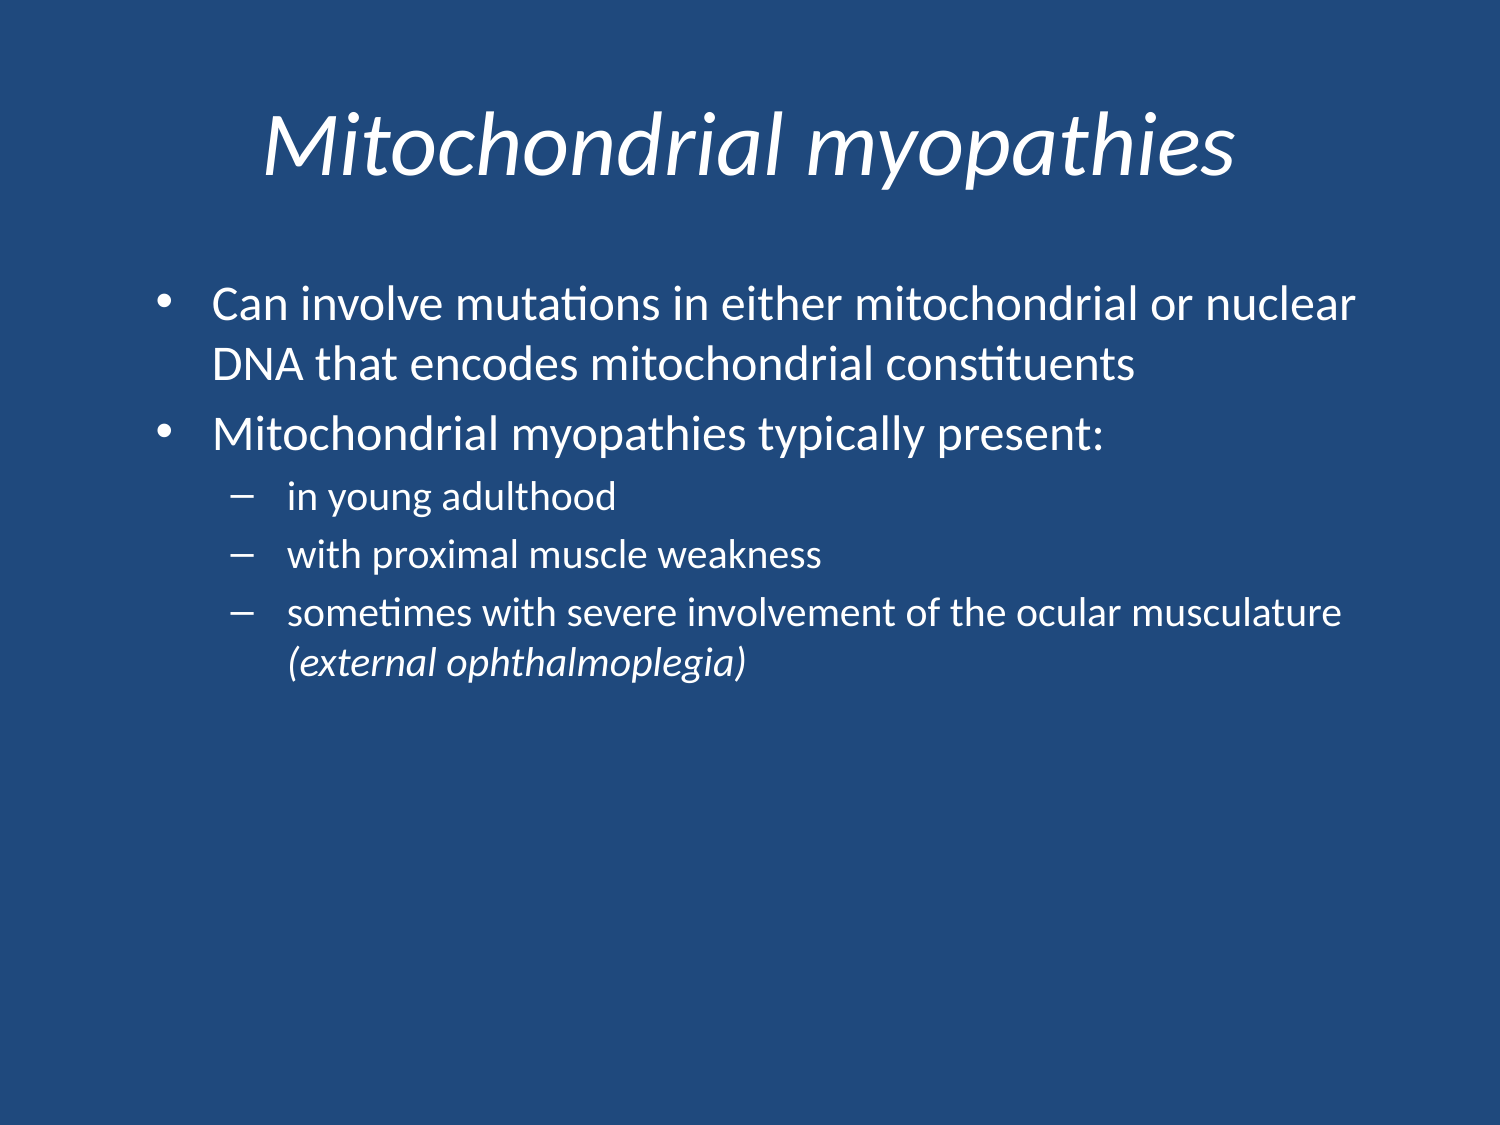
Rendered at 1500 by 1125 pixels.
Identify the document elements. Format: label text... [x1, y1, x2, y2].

title Mitochondrial myopathies [75, 45, 1425, 233]
list Can involve mutations in either mitochondrial or nuclear DNA that encodes mitochondrial constituents Mitochondrial myopathies typically present: in young adulthood with proximal muscle weakness sometimes with severe involvement of the ocular musculature (external ophthalmoplegia) [75, 262, 1425, 1005]
